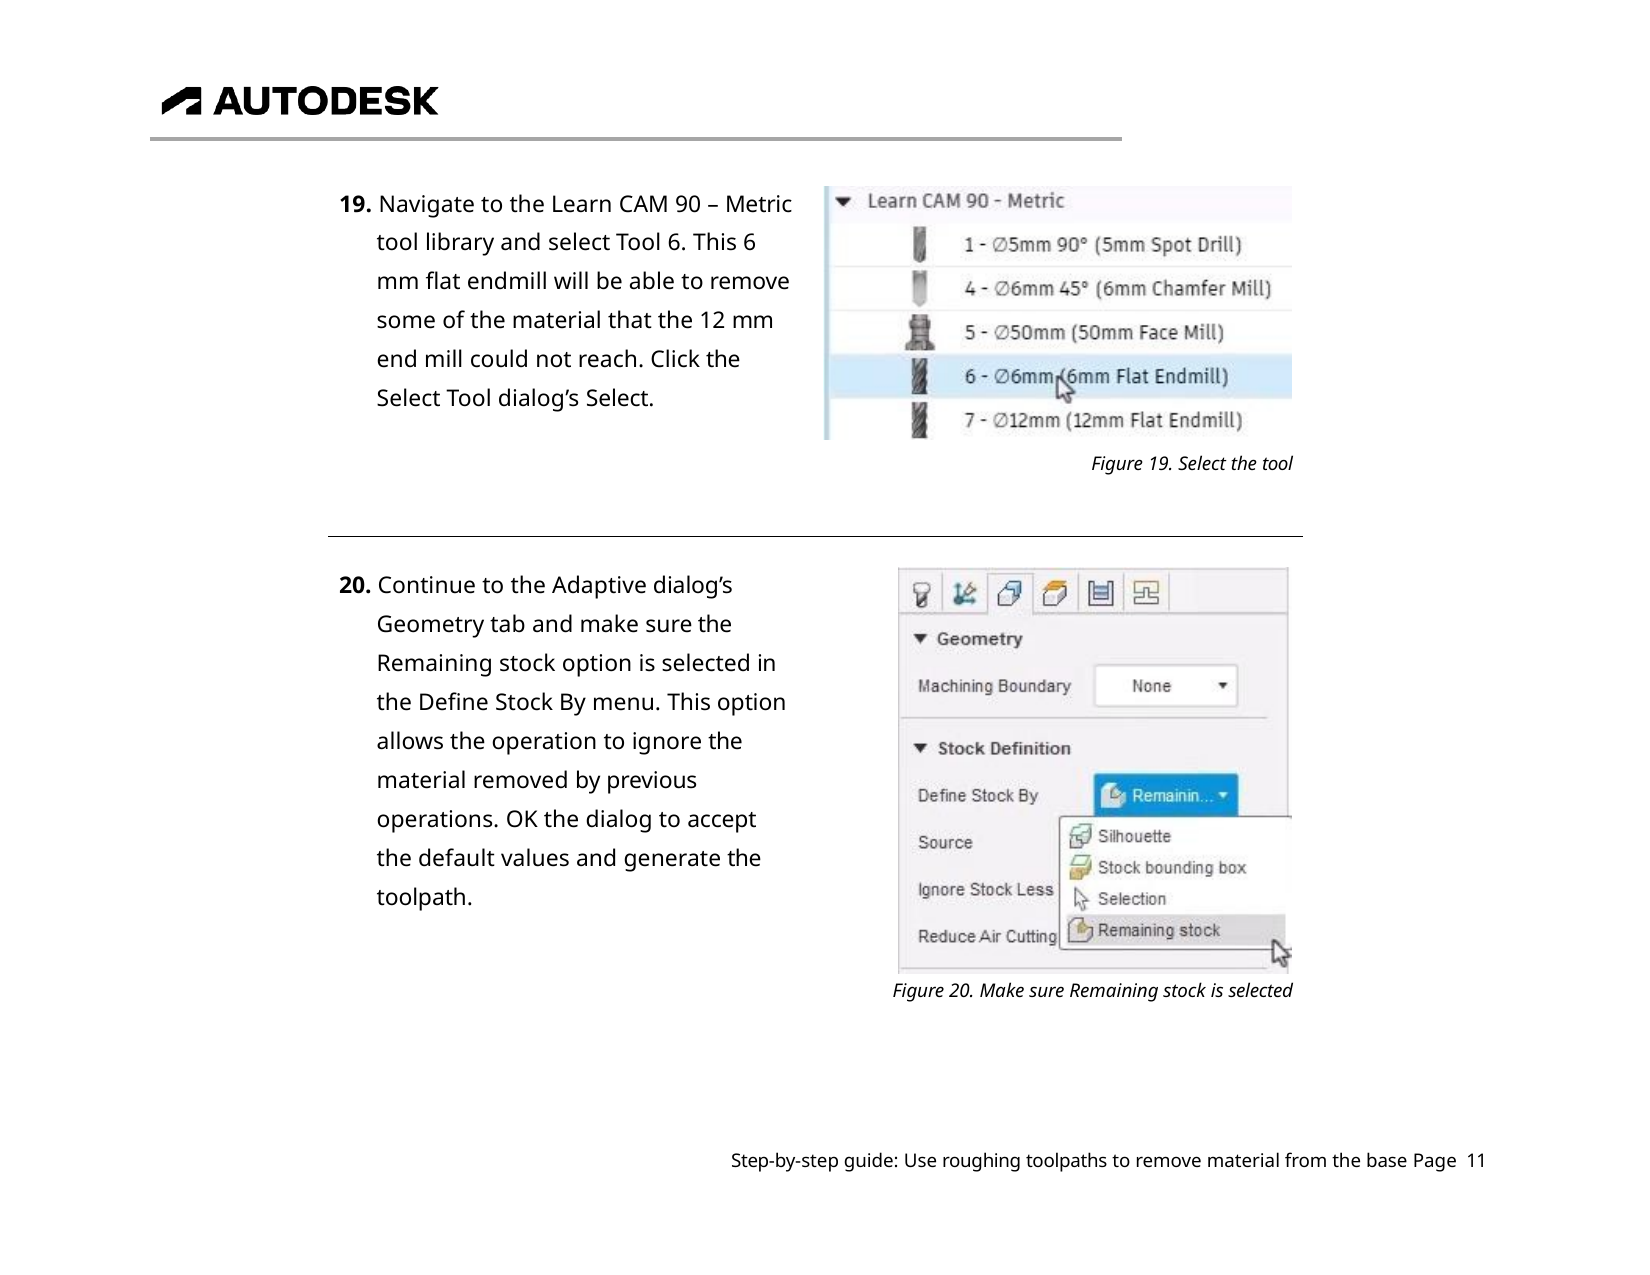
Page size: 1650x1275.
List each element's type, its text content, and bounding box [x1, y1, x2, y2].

picture [161, 86, 439, 115]
table_header 19. Navigate to the Learn CAM 90 – Metric tool library and select Tool 6. This 6 mm flat endmill will be able to remove some of the material that the 12 mm end mill could not reach. Click the Select Tool dialog’s Select. [328, 187, 808, 536]
table_header Figure 19. Select the tool [808, 187, 1303, 536]
picture [822, 186, 1292, 440]
picture [897, 566, 1292, 974]
table_cell 20. Continue to the Adaptive dialog’s Geometry tab and make sure the Remaining stock option is selected in the Define Stock By menu. This option allows the operation to ignore the material removed by previous operations. OK the dialog to accept the default values and generate the toolpath. [328, 537, 808, 1019]
slide_number Step-by-step guide: Use roughing toolpaths to remove material from the base Page 10 [729, 1145, 1509, 1275]
table_cell Figure 20. Make sure Remaining stock is selected [808, 537, 1303, 1019]
